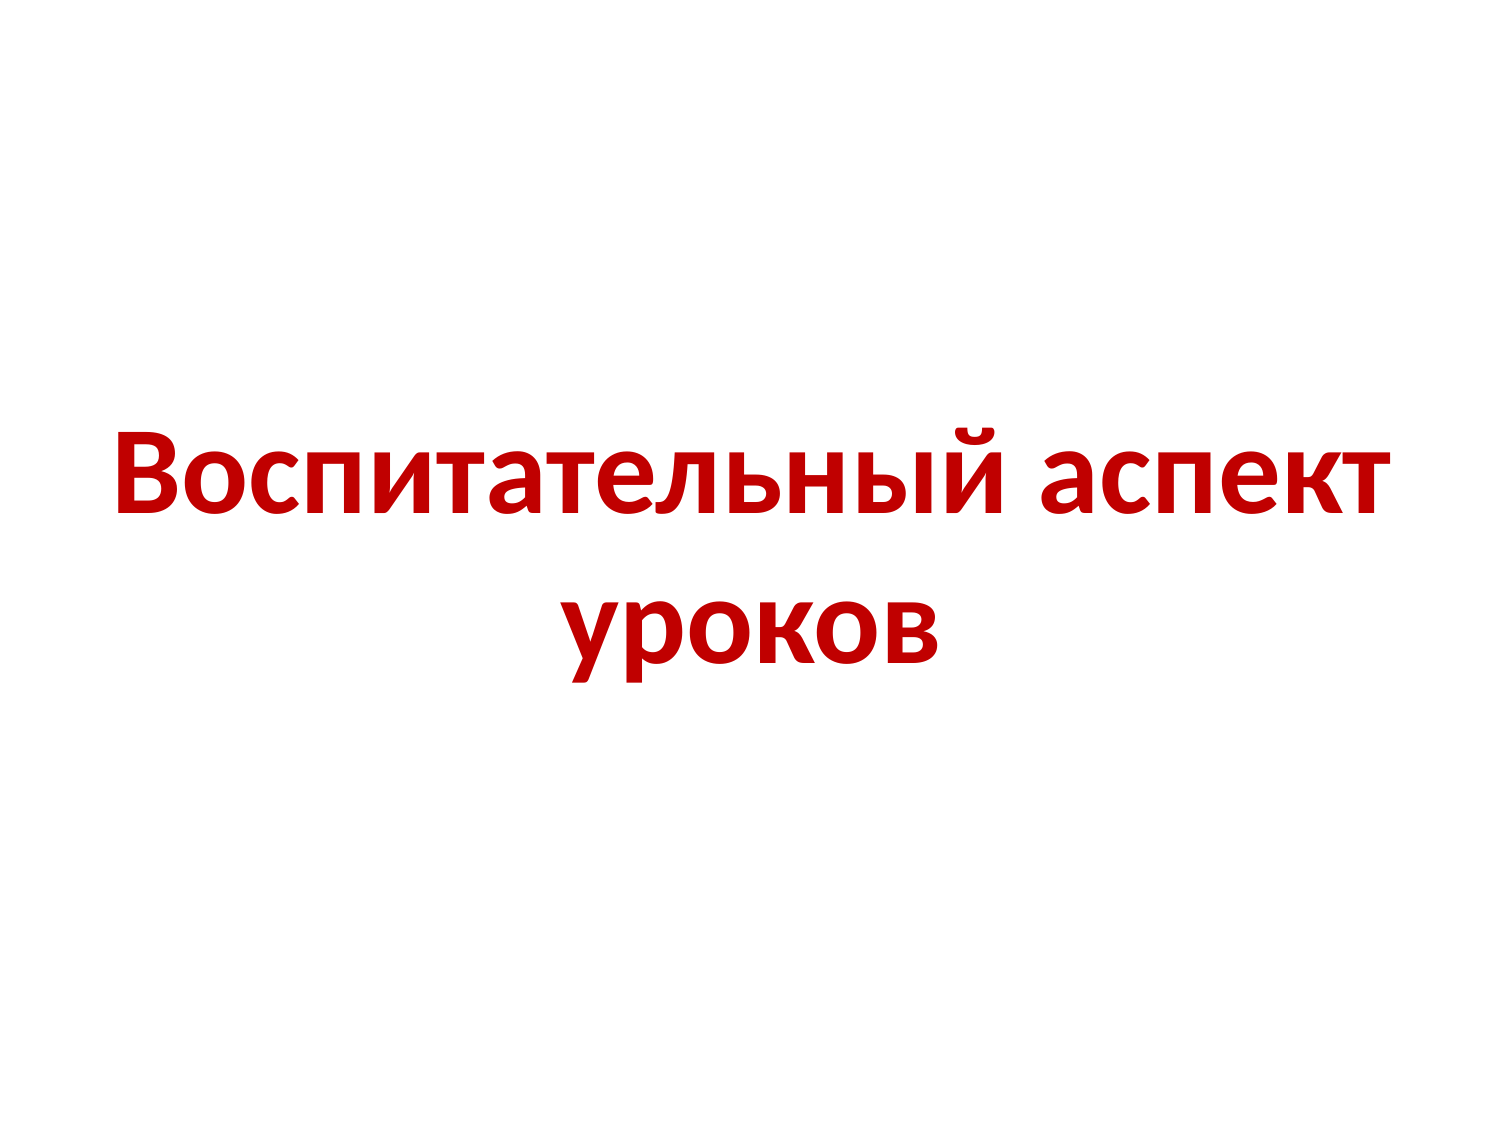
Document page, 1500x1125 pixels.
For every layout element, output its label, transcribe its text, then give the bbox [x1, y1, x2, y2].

title Воспитательный аспект уроков [76, 444, 1427, 632]
